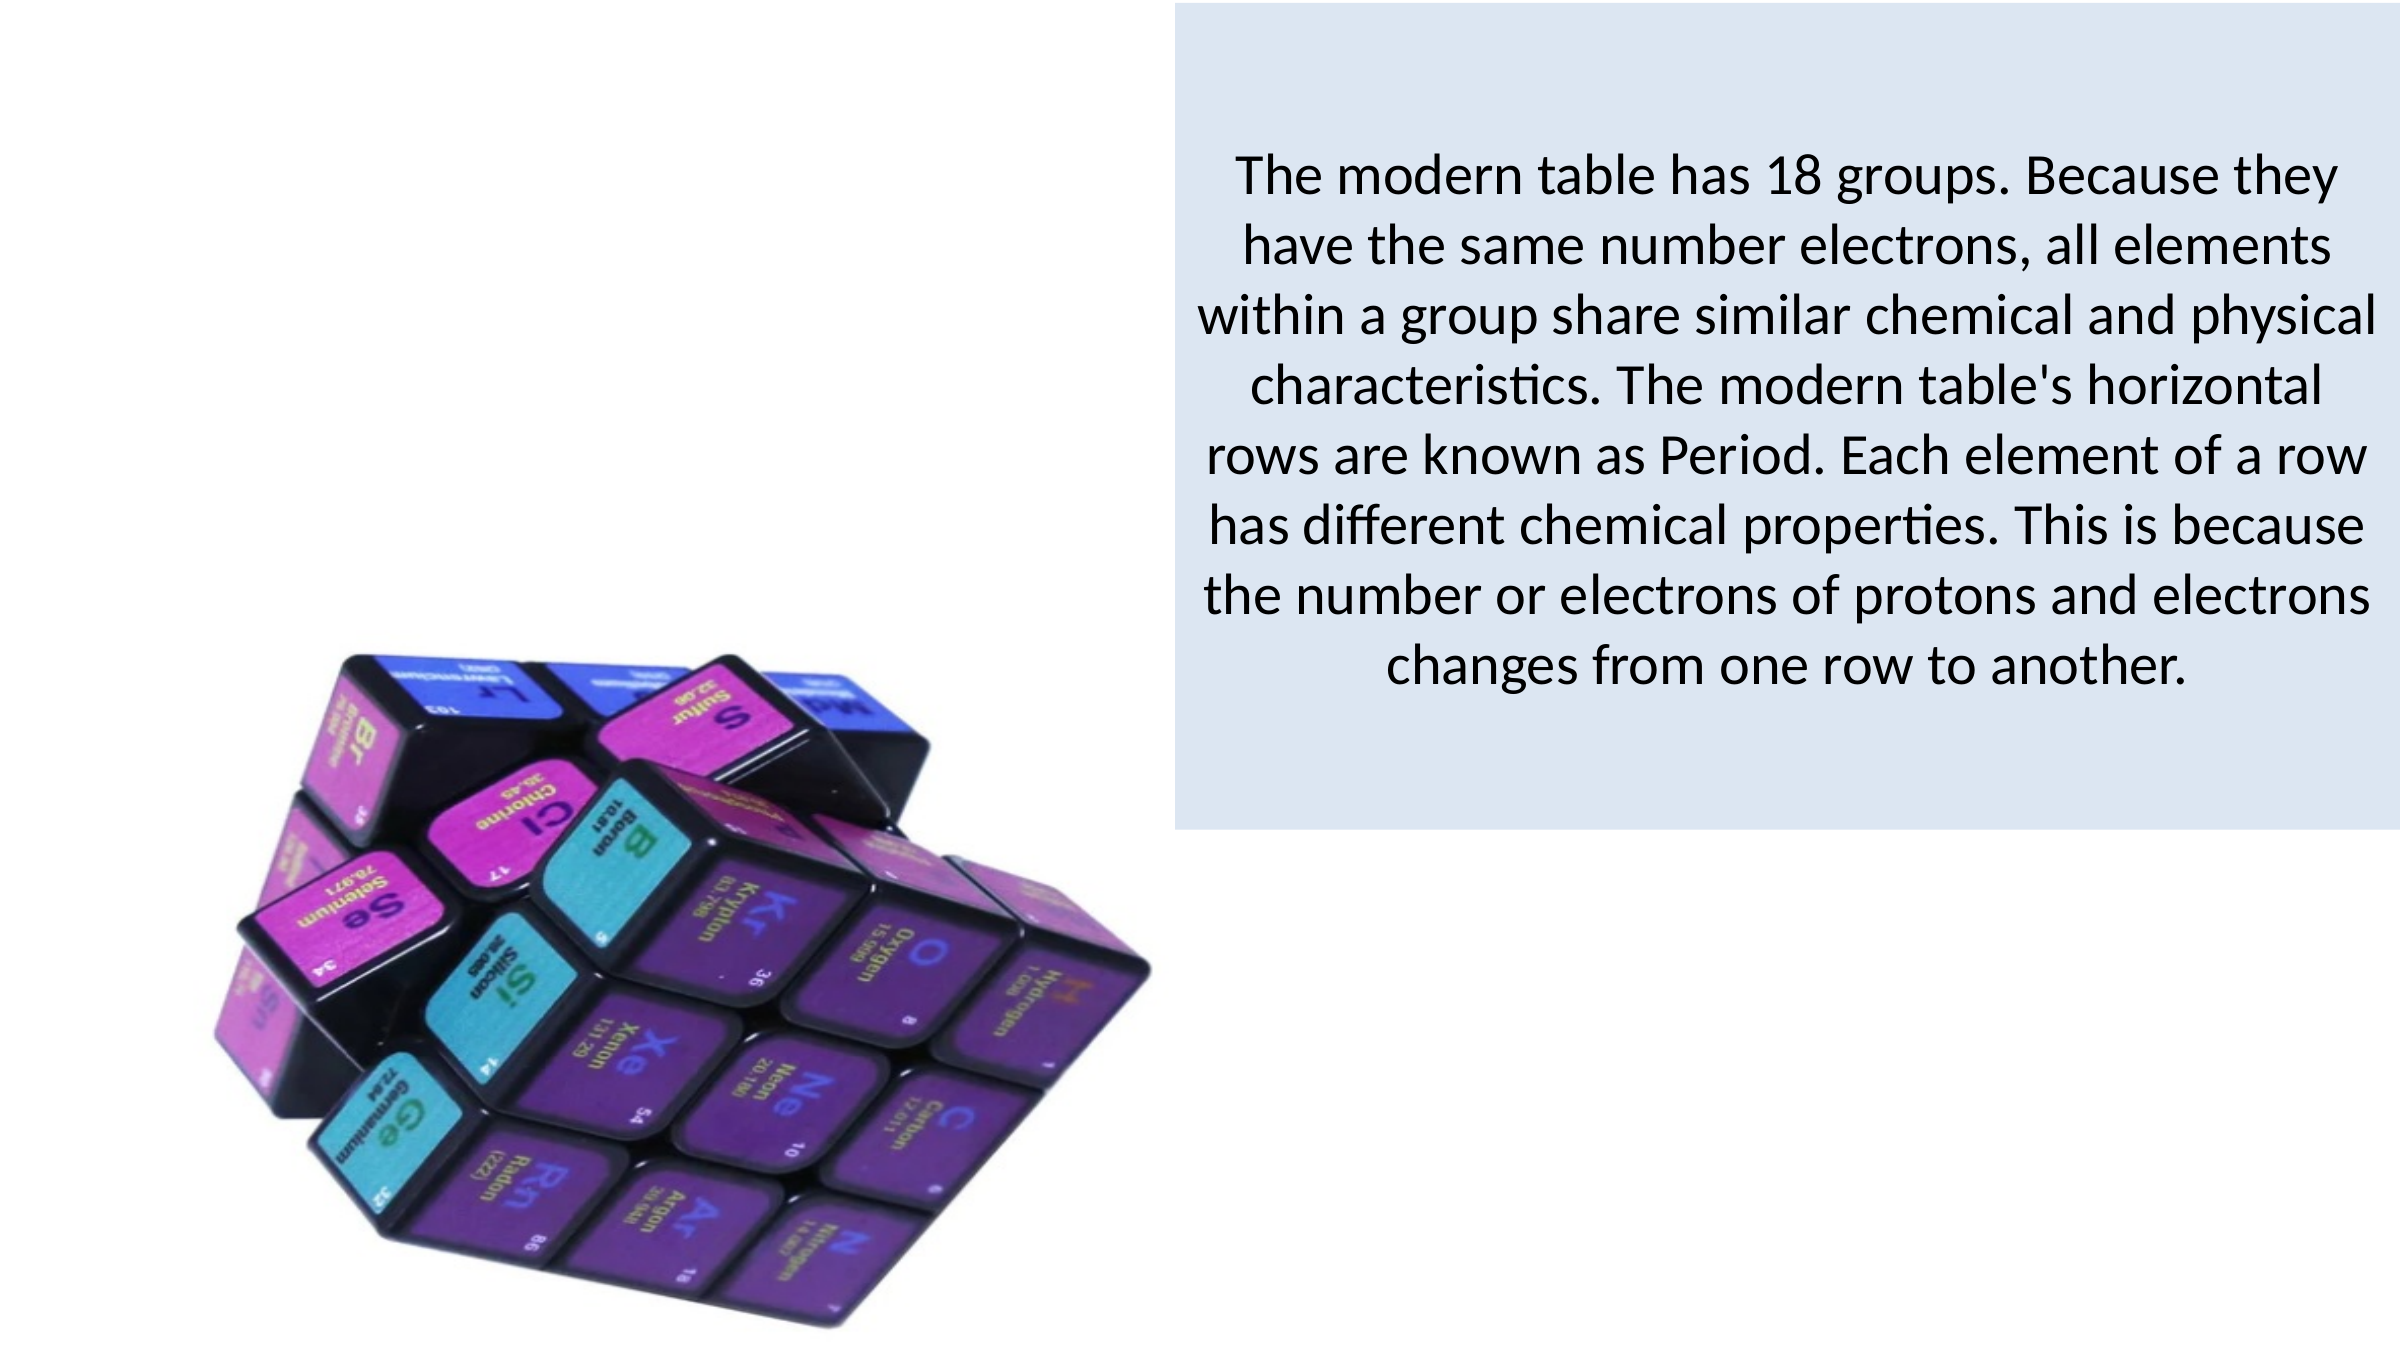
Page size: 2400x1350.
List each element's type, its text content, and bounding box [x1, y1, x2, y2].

picture [0, 581, 1176, 1346]
text_box The modern table has 18 groups. Because they have the same number electrons, all elements within a group share similar chemical and physical characteristics. The modern table's horizontal rows are known as Period. Each element of a row has different chemical properties. This is because the number or electrons of protons and electrons changes from one row to another. [1173, 1, 2400, 832]
